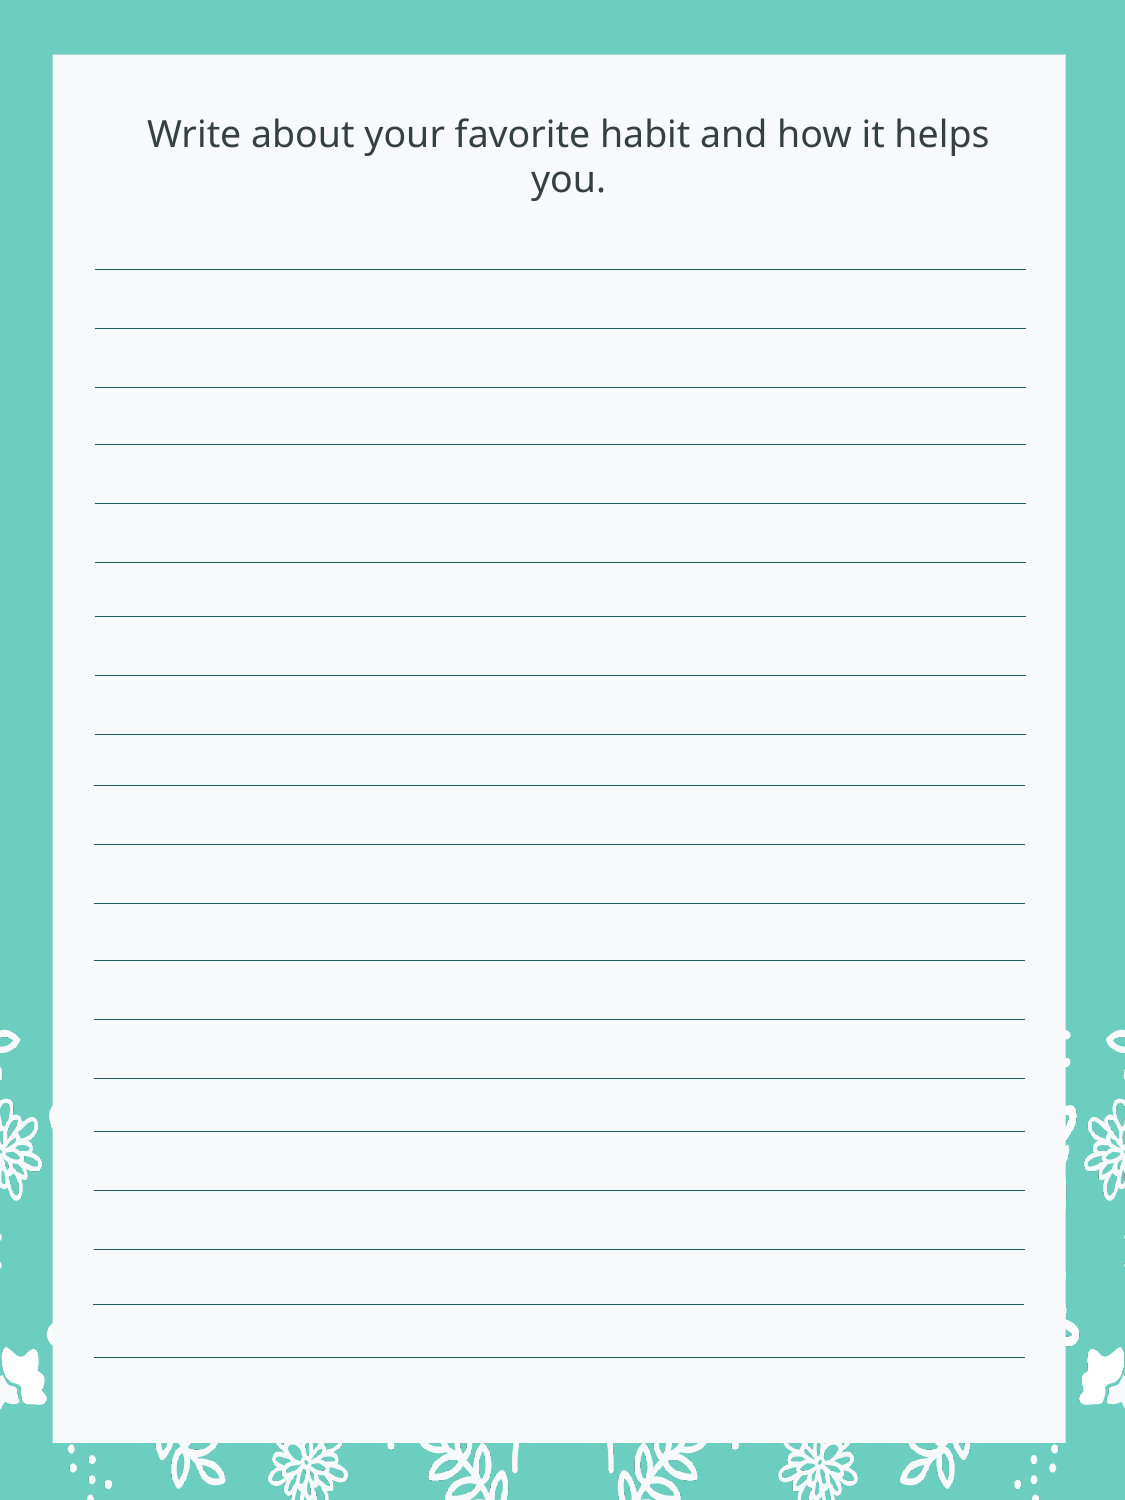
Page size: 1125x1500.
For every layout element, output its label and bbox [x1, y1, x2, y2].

text_box [52, 54, 1066, 1443]
text_box [0, 0, 1125, 977]
picture [0, 977, 1125, 1500]
